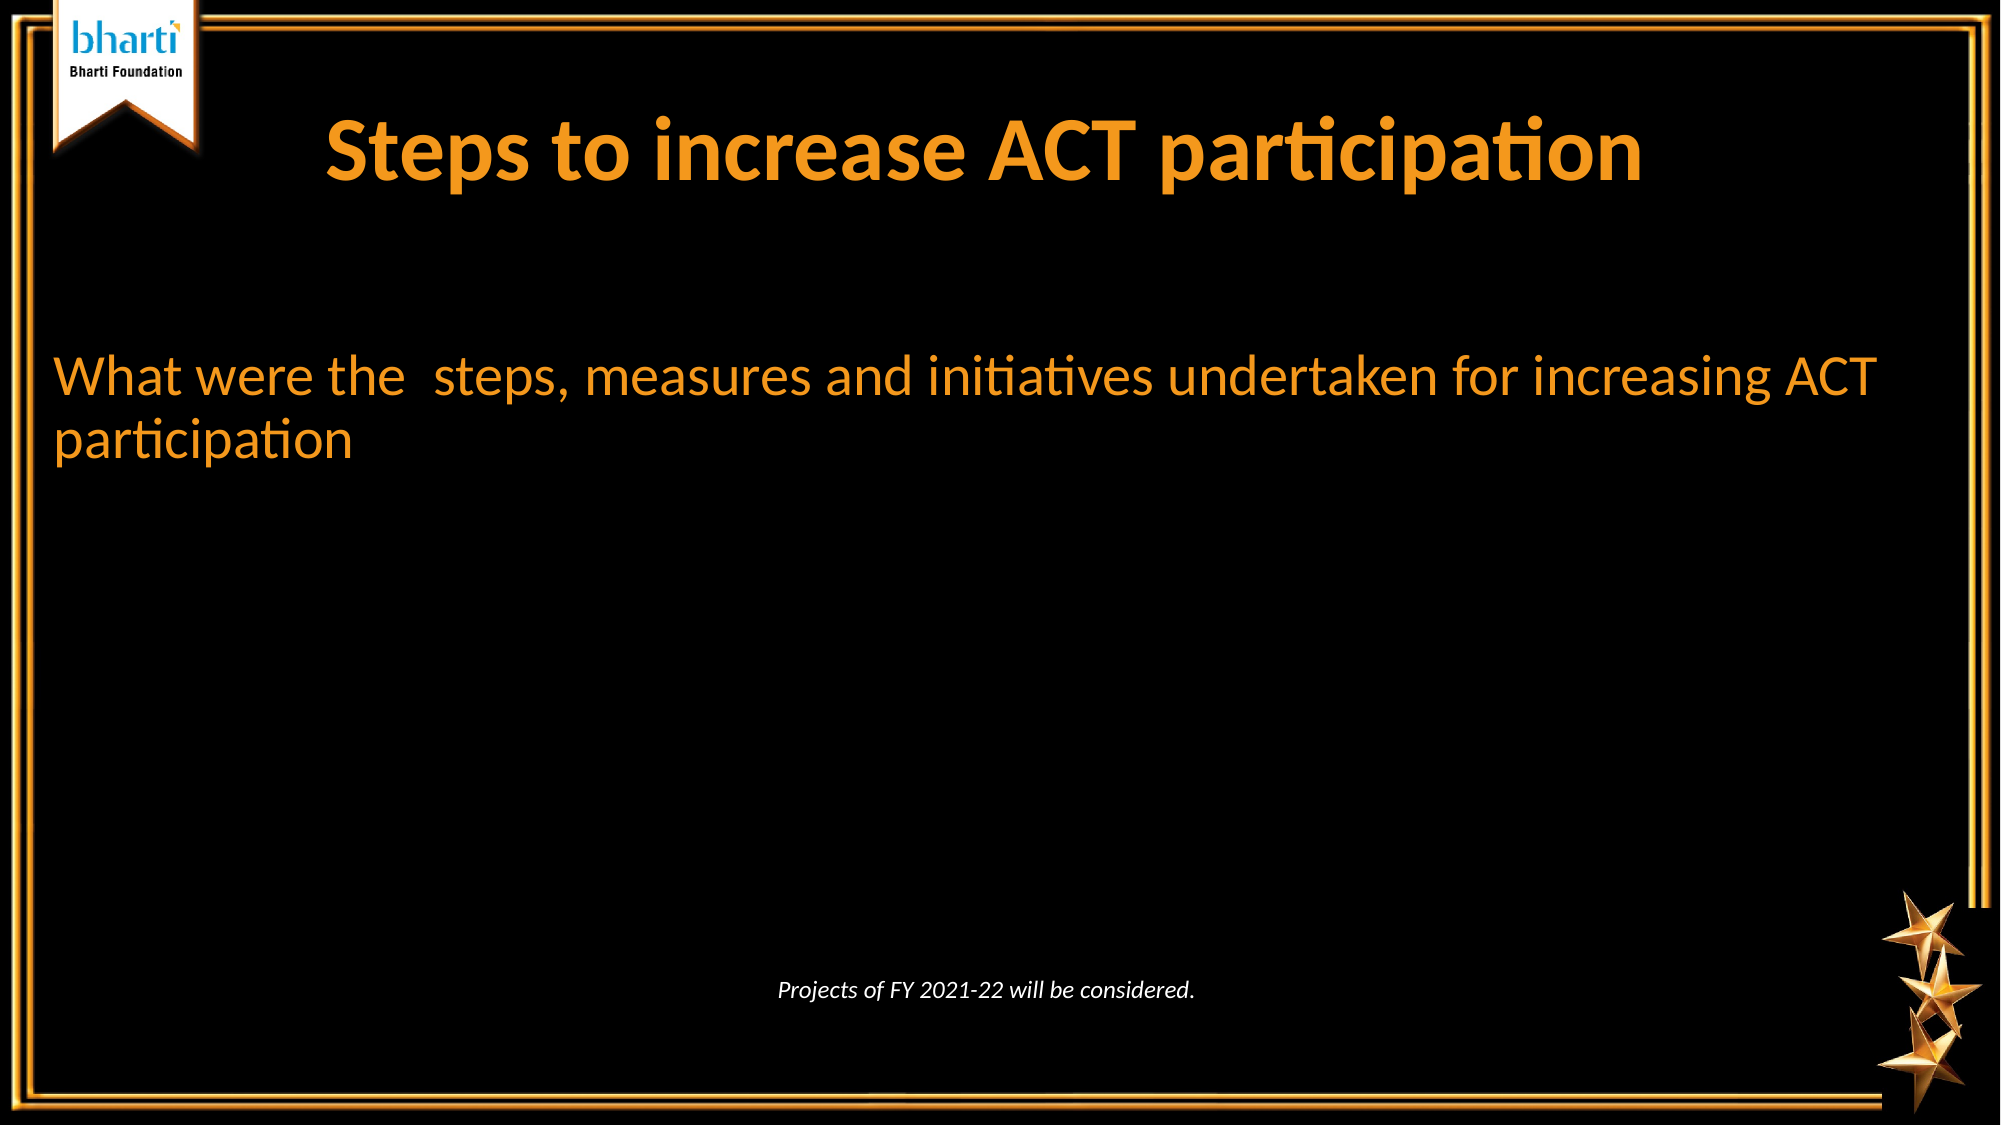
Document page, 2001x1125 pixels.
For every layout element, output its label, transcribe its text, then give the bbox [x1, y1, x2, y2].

text_box Projects of FY 2021-22 will be considered. [762, 966, 1318, 1012]
text_box Steps to increase ACT participation [308, 81, 1685, 206]
list What were the steps, measures and initiatives undertaken for increasing ACT participation [38, 337, 1964, 731]
picture [0, 0, 2001, 1125]
